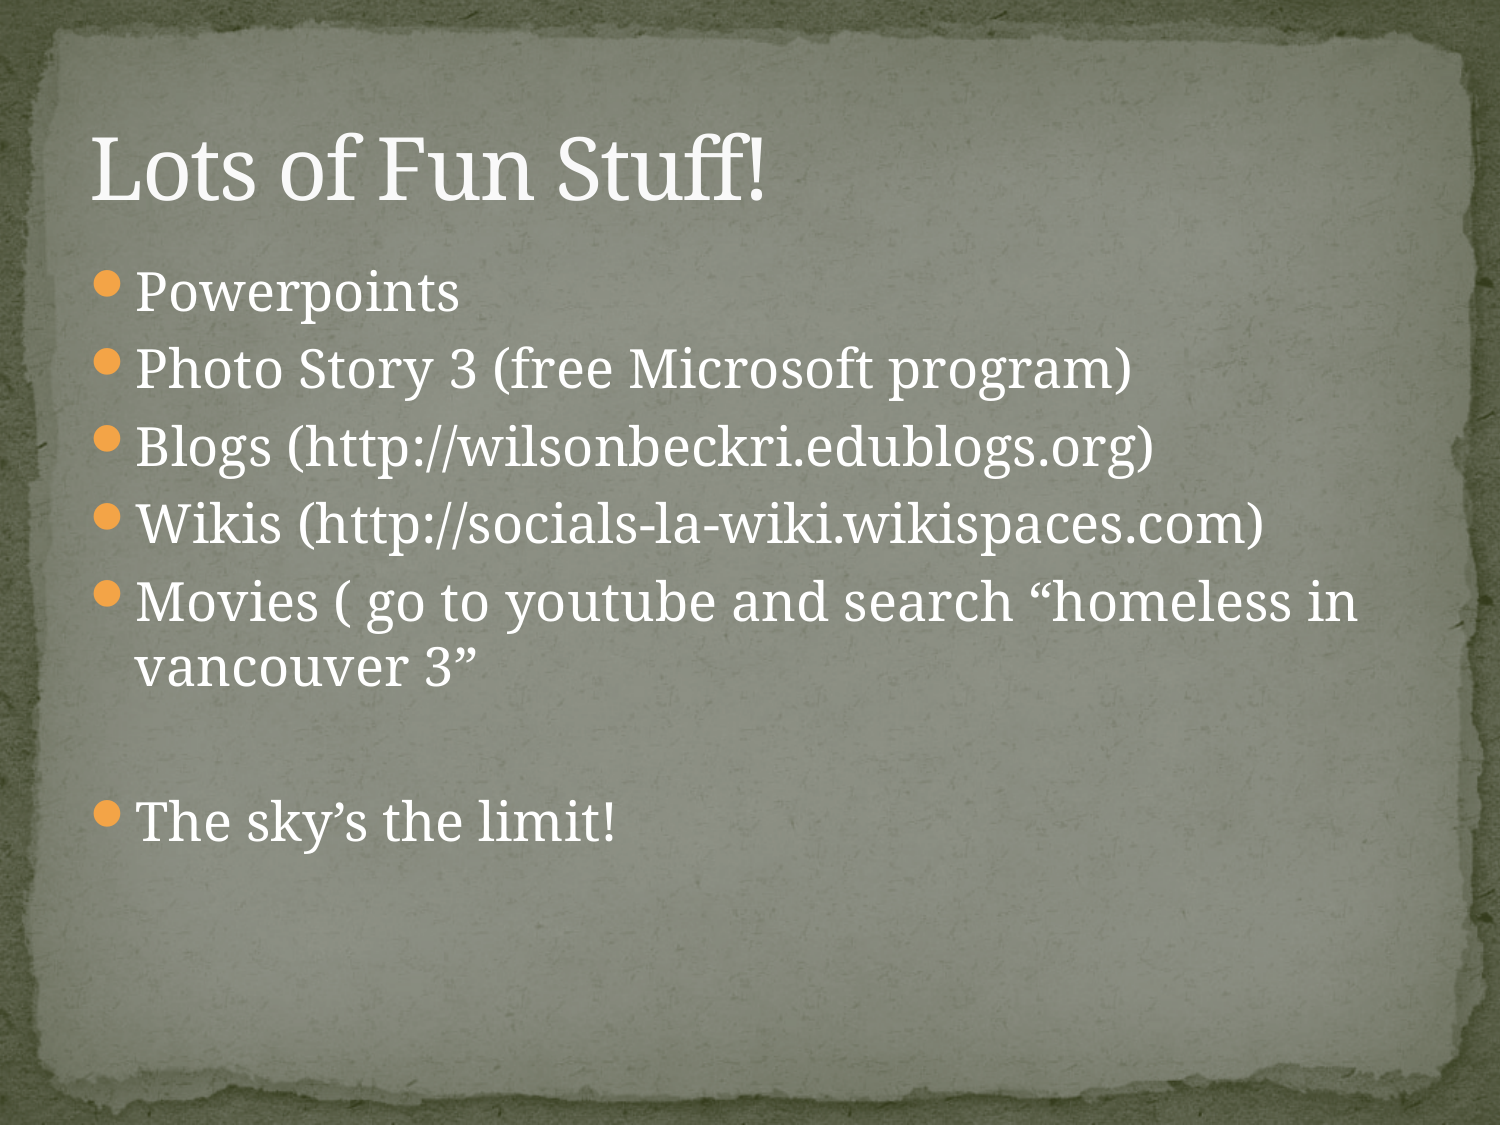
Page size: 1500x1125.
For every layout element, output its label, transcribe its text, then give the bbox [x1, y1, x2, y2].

title Lots of Fun Stuff! [74, 24, 1425, 225]
list Powerpoints Photo Story 3 (free Microsoft program) Blogs (http://wilsonbeckri.edublogs.org) Wikis (http://socials-la-wiki.wikispaces.com) Movies ( go to youtube and search “homeless in vancouver 3” The sky’s the limit! [75, 249, 1425, 1000]
